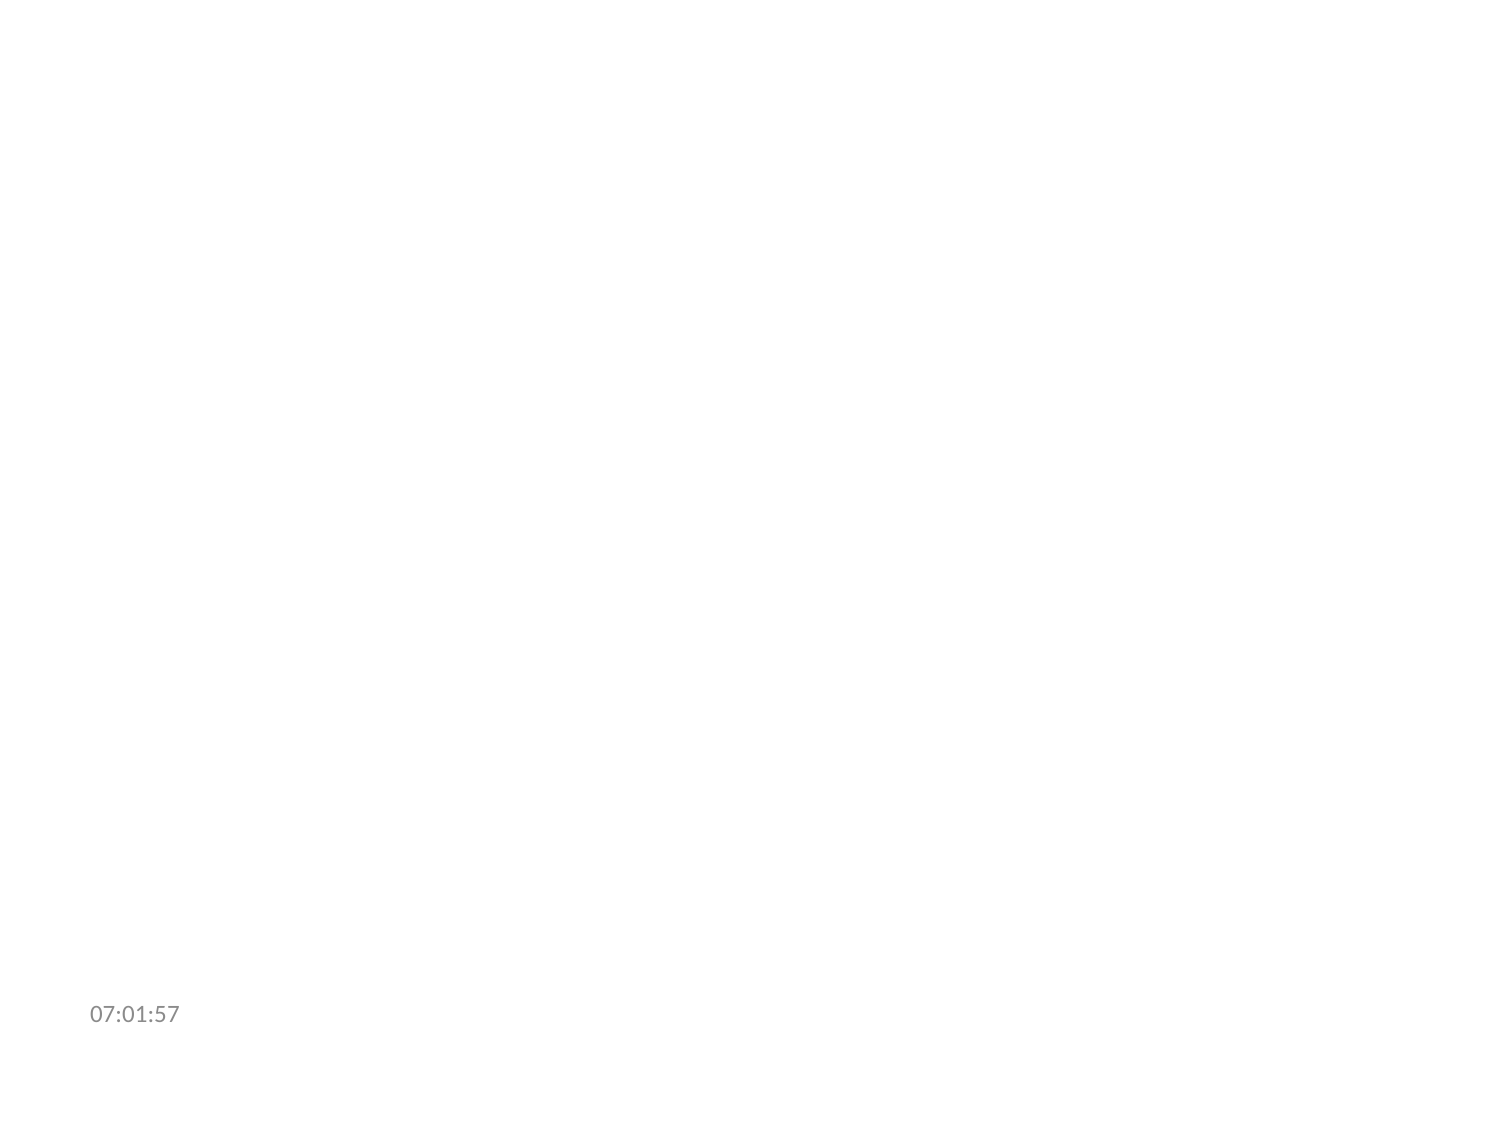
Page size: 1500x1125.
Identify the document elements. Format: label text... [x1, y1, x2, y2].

text_box 15:35:09 [75, 982, 425, 1043]
